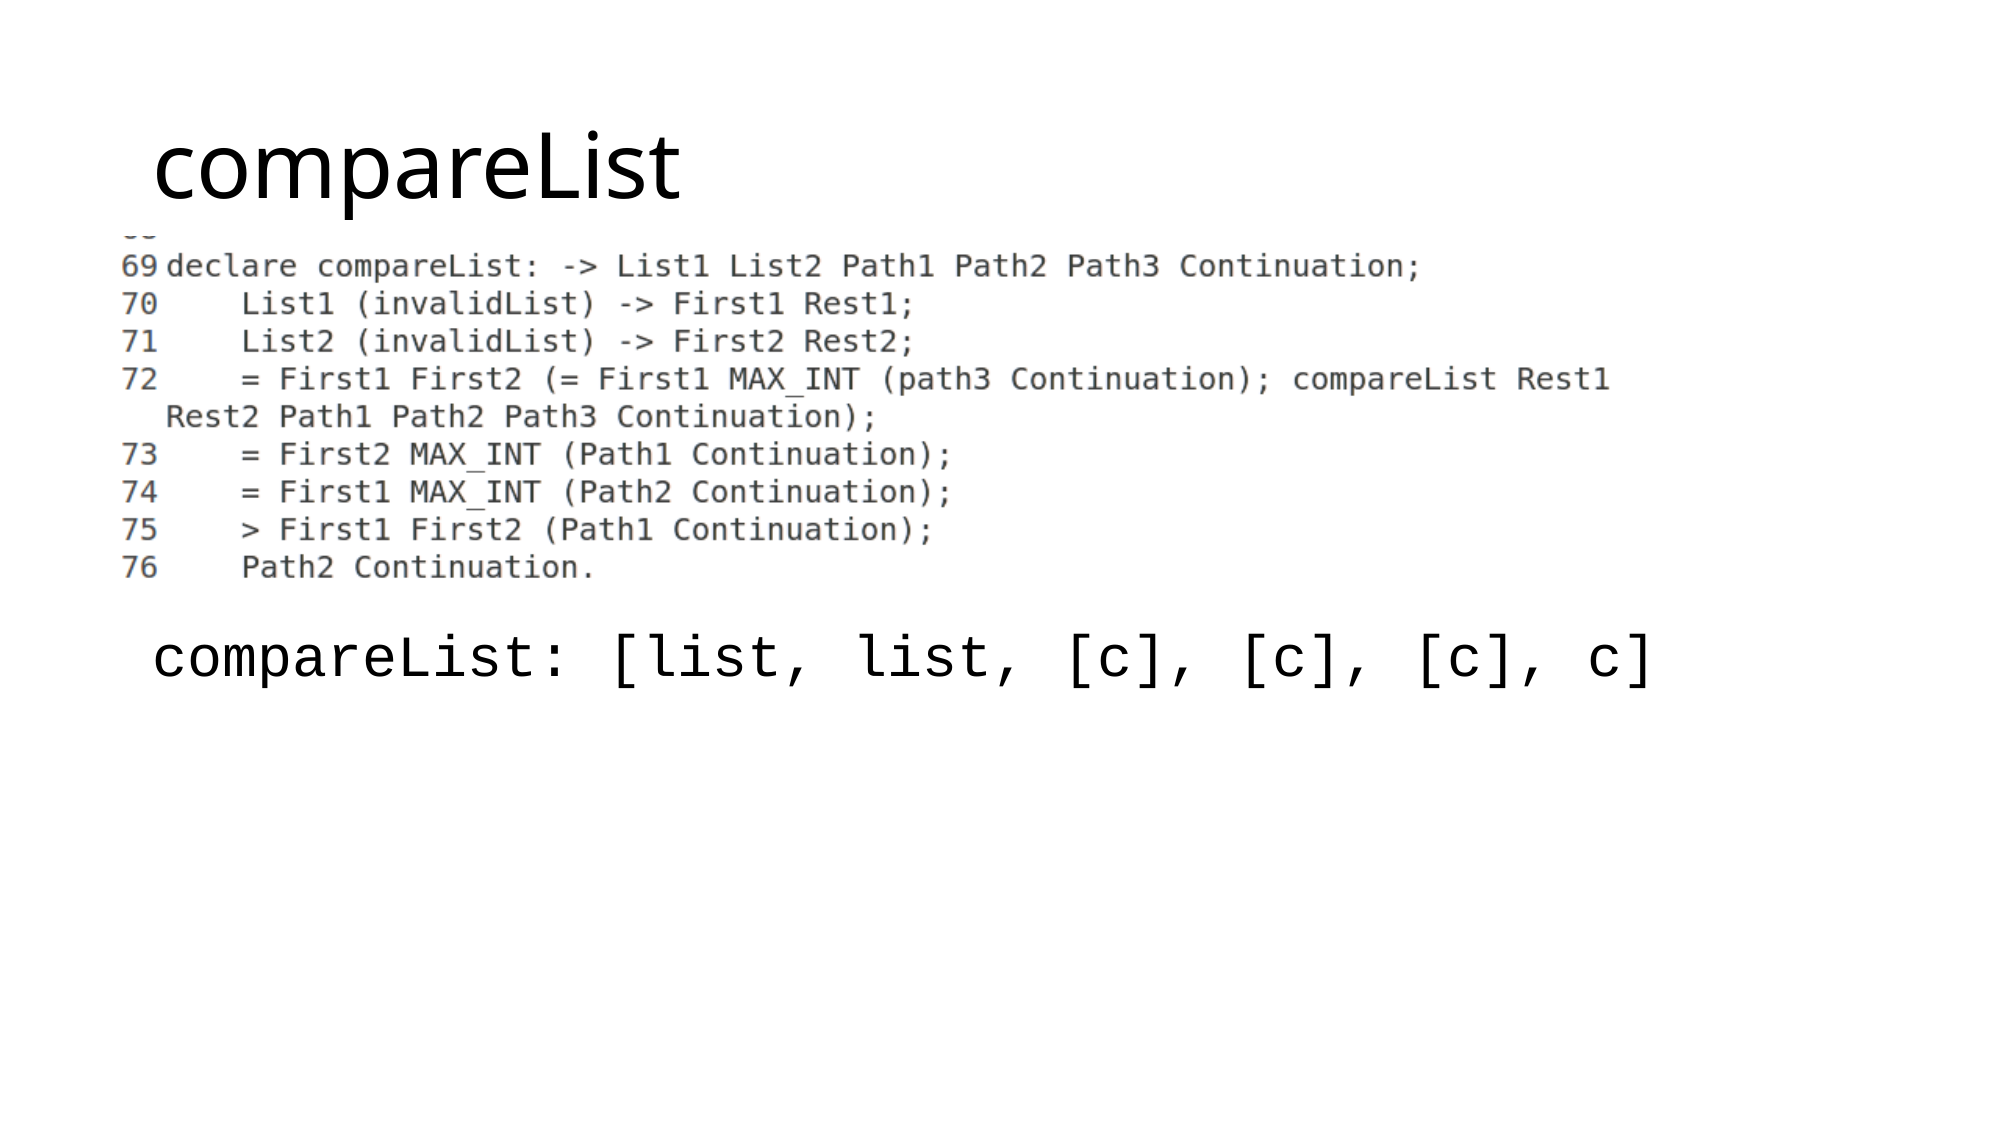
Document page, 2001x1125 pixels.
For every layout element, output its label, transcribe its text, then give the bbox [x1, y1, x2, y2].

title compareList [137, 59, 1863, 278]
list compareList: [list, list, [c], [c], [c], c] [137, 618, 1863, 1014]
picture [106, 236, 1625, 589]
